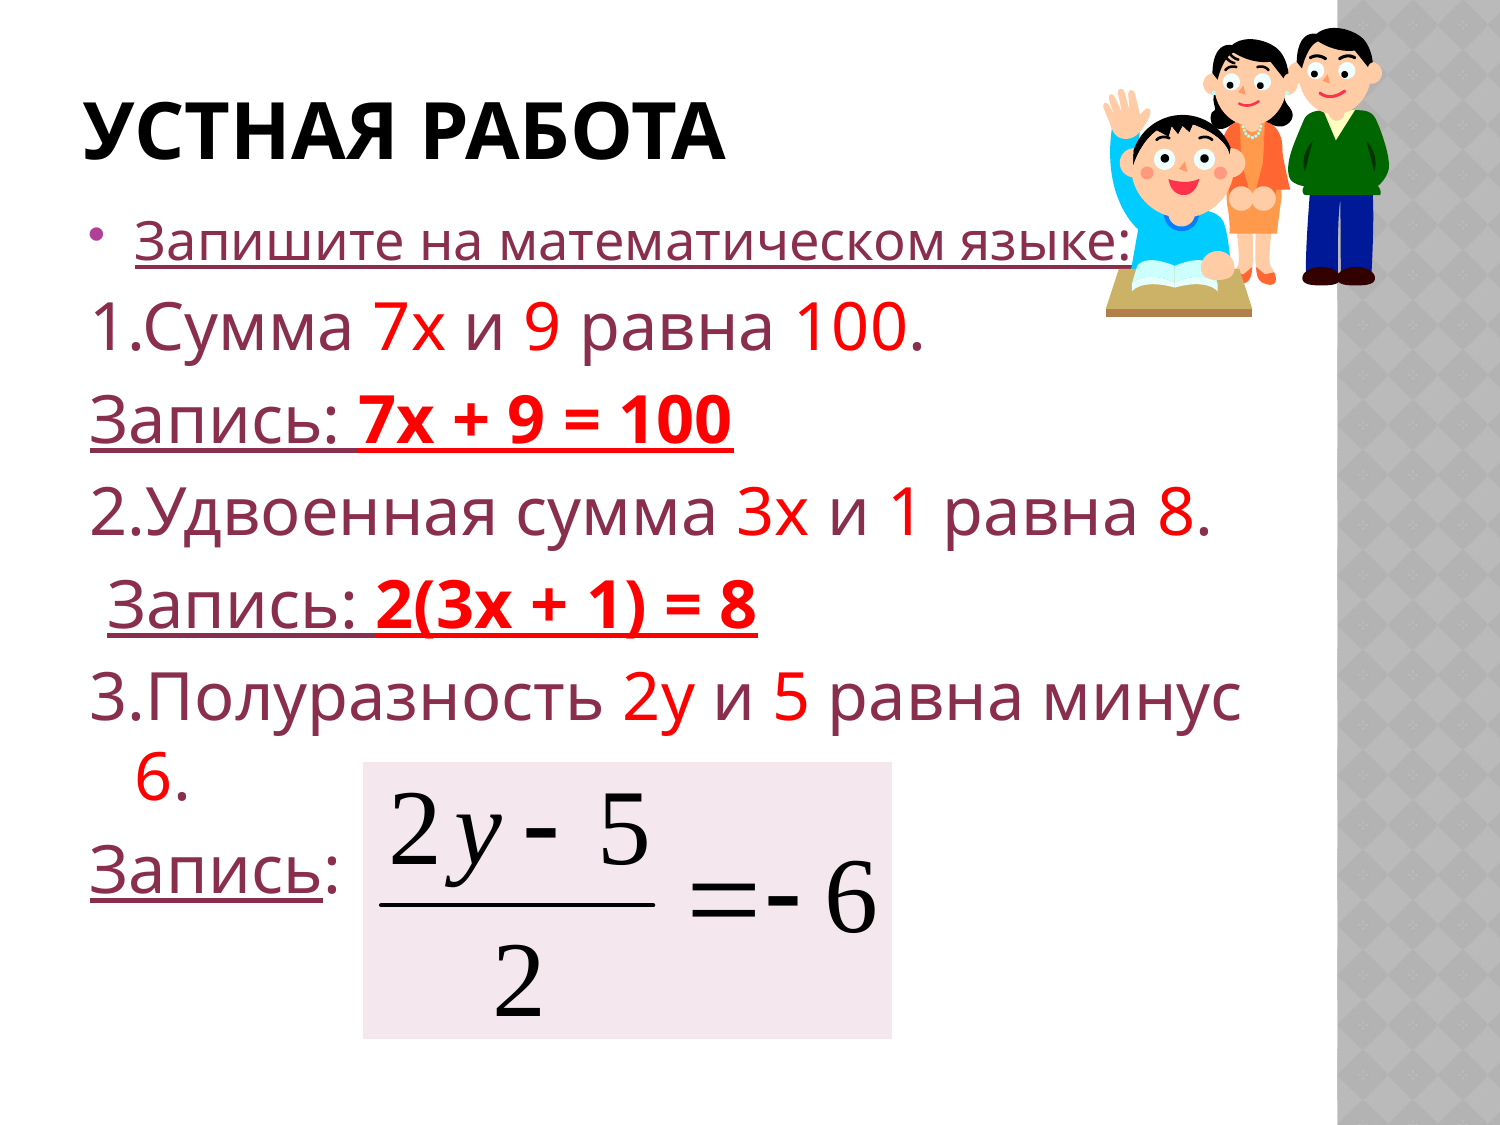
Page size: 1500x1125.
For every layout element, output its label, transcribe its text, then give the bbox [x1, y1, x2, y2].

title Устная работа [75, 52, 1095, 176]
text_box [362, 761, 893, 1040]
list Запишите на математическом языке: 1.Сумма 7х и 9 равна 100. Запись: 7х + 9 = 100 2.Удвоенная сумма 3х и 1 равна 8. Запись: 2(3х + 1) = 8 3.Полуразность 2у и 5 равна минус 6. Запись: [75, 199, 1278, 1059]
picture [1101, 22, 1393, 318]
